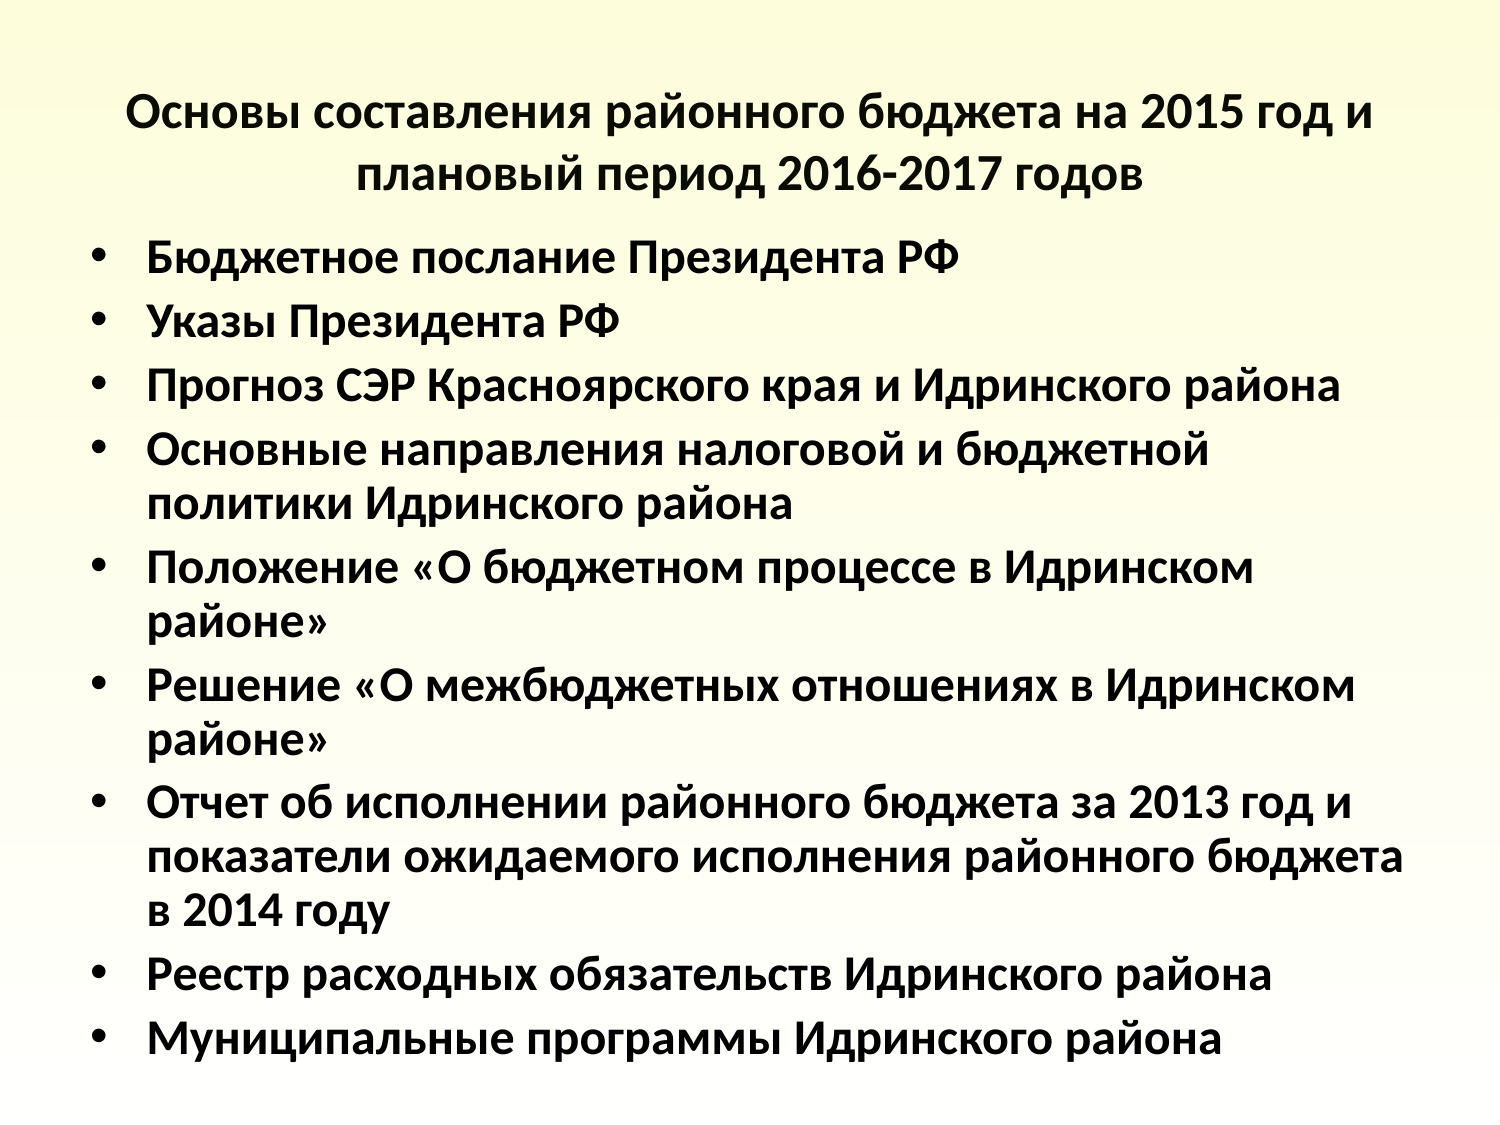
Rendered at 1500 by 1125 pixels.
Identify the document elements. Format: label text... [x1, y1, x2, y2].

title Основы составления районного бюджета на 2015 год и плановый период 2016-2017 годов [74, 44, 1426, 222]
list Бюджетное послание Президента РФ Указы Президента РФ Прогноз СЭР Красноярского края и Идринского района Основные направления налоговой и бюджетной политики Идринского района Положение «О бюджетном процессе в Идринском районе» Решение «О межбюджетных отношениях в Идринском районе» Отчет об исполнении районного бюджета за 2013 год и показатели ожидаемого исполнения районного бюджета в 2014 году Реестр расходных обязательств Идринского района Муниципальные программы Идринского района [74, 222, 1442, 1091]
